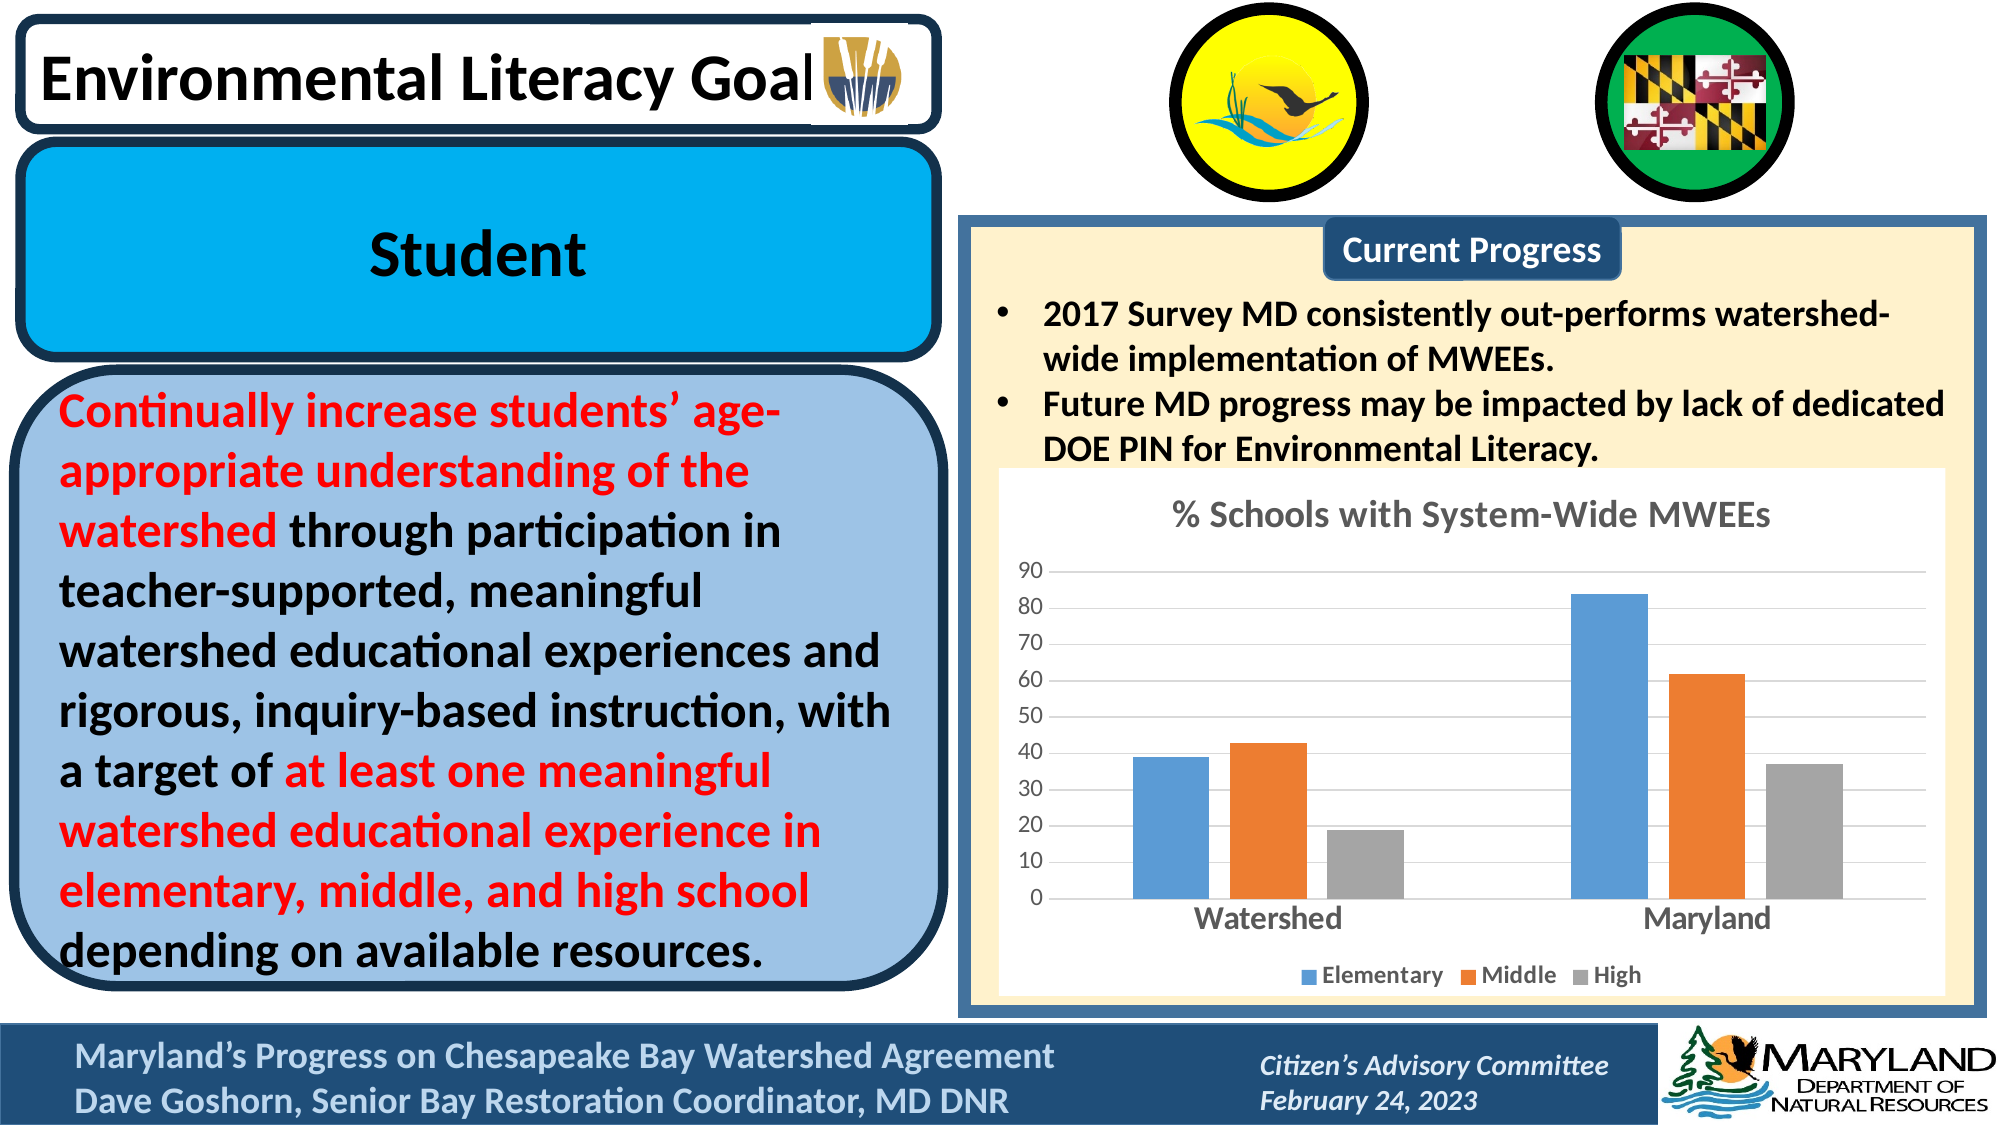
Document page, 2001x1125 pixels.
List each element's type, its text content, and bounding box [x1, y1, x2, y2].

text_box Current Progress [1322, 215, 1622, 281]
text_box 2017 Survey MD consistently out-performs watershed-wide implementation of MWEEs. Future MD progress may be impacted by lack of dedicated DOE PIN for Environmental Literacy. [981, 282, 1963, 477]
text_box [1601, 8, 1789, 196]
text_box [0, 1021, 2000, 1125]
text_box Environmental Literacy Goal [19, 17, 938, 131]
text_box Continually increase students’ age-appropriate understanding of the watershed through participation in teacher-supported, meaningful watershed educational experiences and rigorous, inquiry-based instruction, with a target of at least one meaningful watershed educational experience in elementary, middle, and high school depending on available resources. [13, 368, 945, 988]
picture [811, 23, 908, 125]
text_box s [963, 220, 1981, 1012]
chart [998, 467, 1946, 996]
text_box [1175, 8, 1363, 196]
text_box Student [19, 140, 938, 359]
